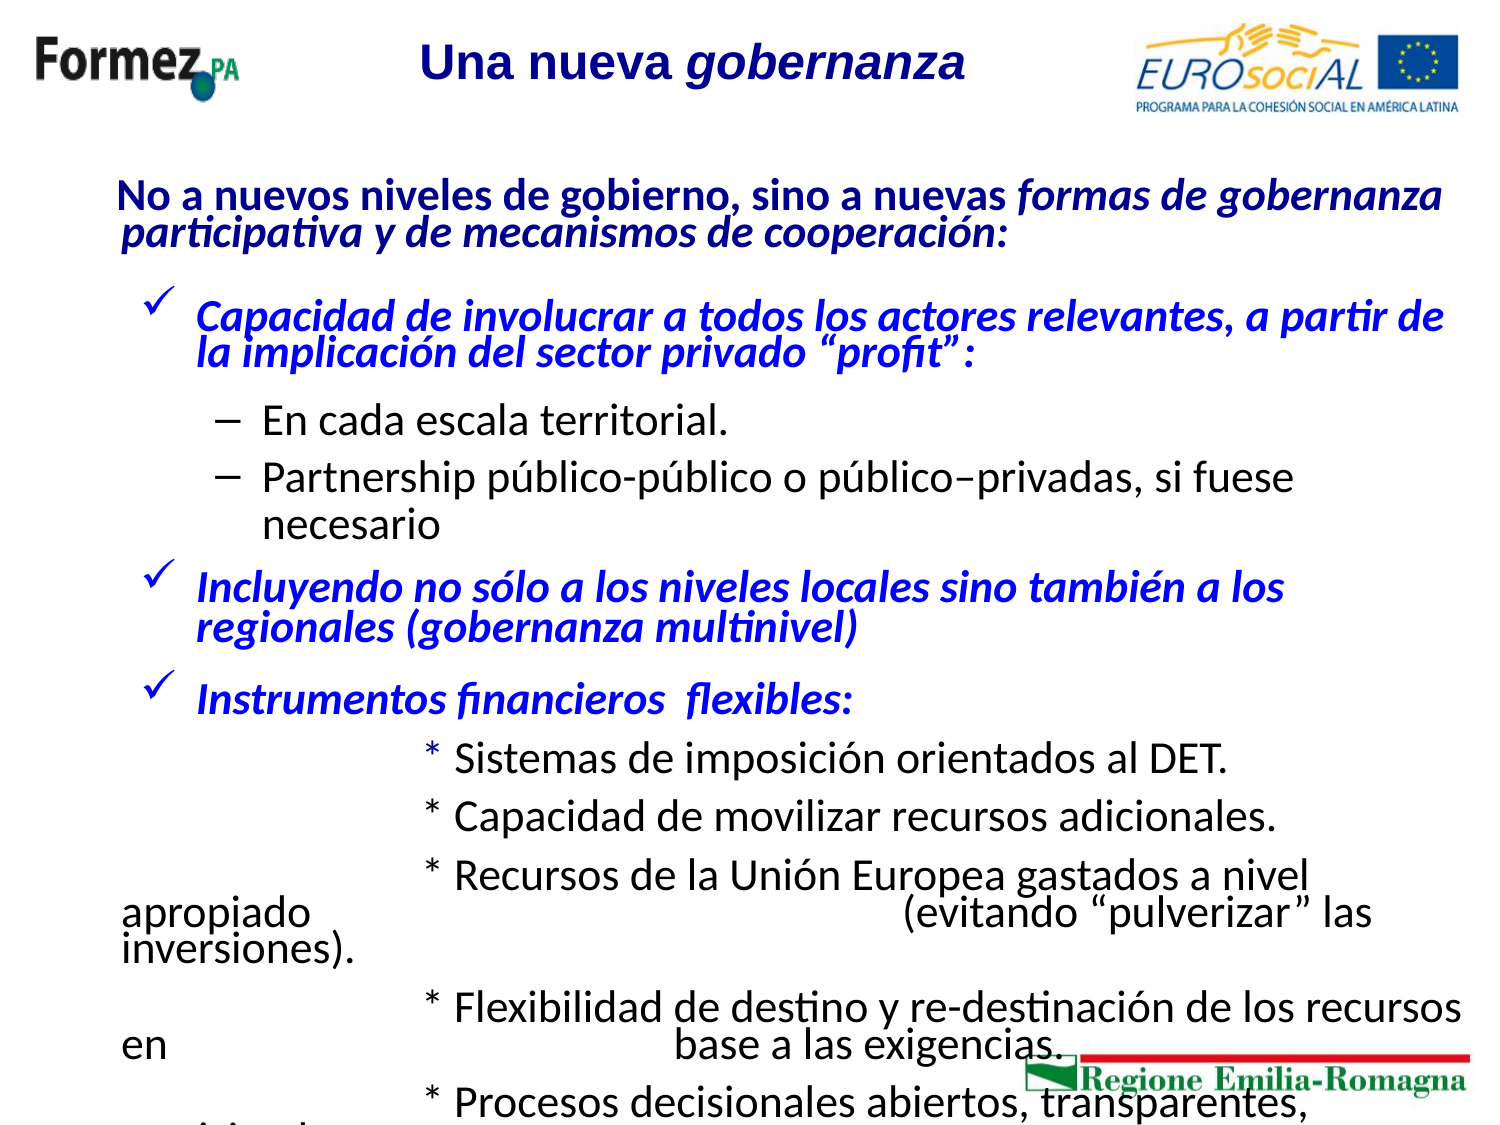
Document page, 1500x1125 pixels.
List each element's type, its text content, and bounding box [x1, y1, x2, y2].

picture [1009, 1042, 1483, 1113]
text_box Una nueva gobernanza [375, 22, 1011, 90]
picture [1134, 23, 1460, 113]
text_box No a nuevos niveles de gobierno, sino a nuevas formas de gobernanza participativa y de mecanismos de cooperación: Capacidad de involucrar a todos los actores relevantes, a partir de la implicación del sector privado “profit”: En cada escala territorial. Partnership público-público o público–privadas, si fuese necesario Incluyendo no sólo a los niveles locales sino también a los regionales (gobernanza multinivel) Instrumentos financieros flexibles: * Sistemas de imposición orientados al DET. * Capacidad de movilizar recursos adicionales. * Recursos de la Unión Europea gastados a nivel apropiado (evitando “pulverizar” las inversiones). * Flexibilidad de destino y re-destinación de los recursos en base a las exigencias. * Procesos decisionales abiertos, transparentes, participados. [50, 90, 1500, 1066]
picture [32, 26, 241, 105]
